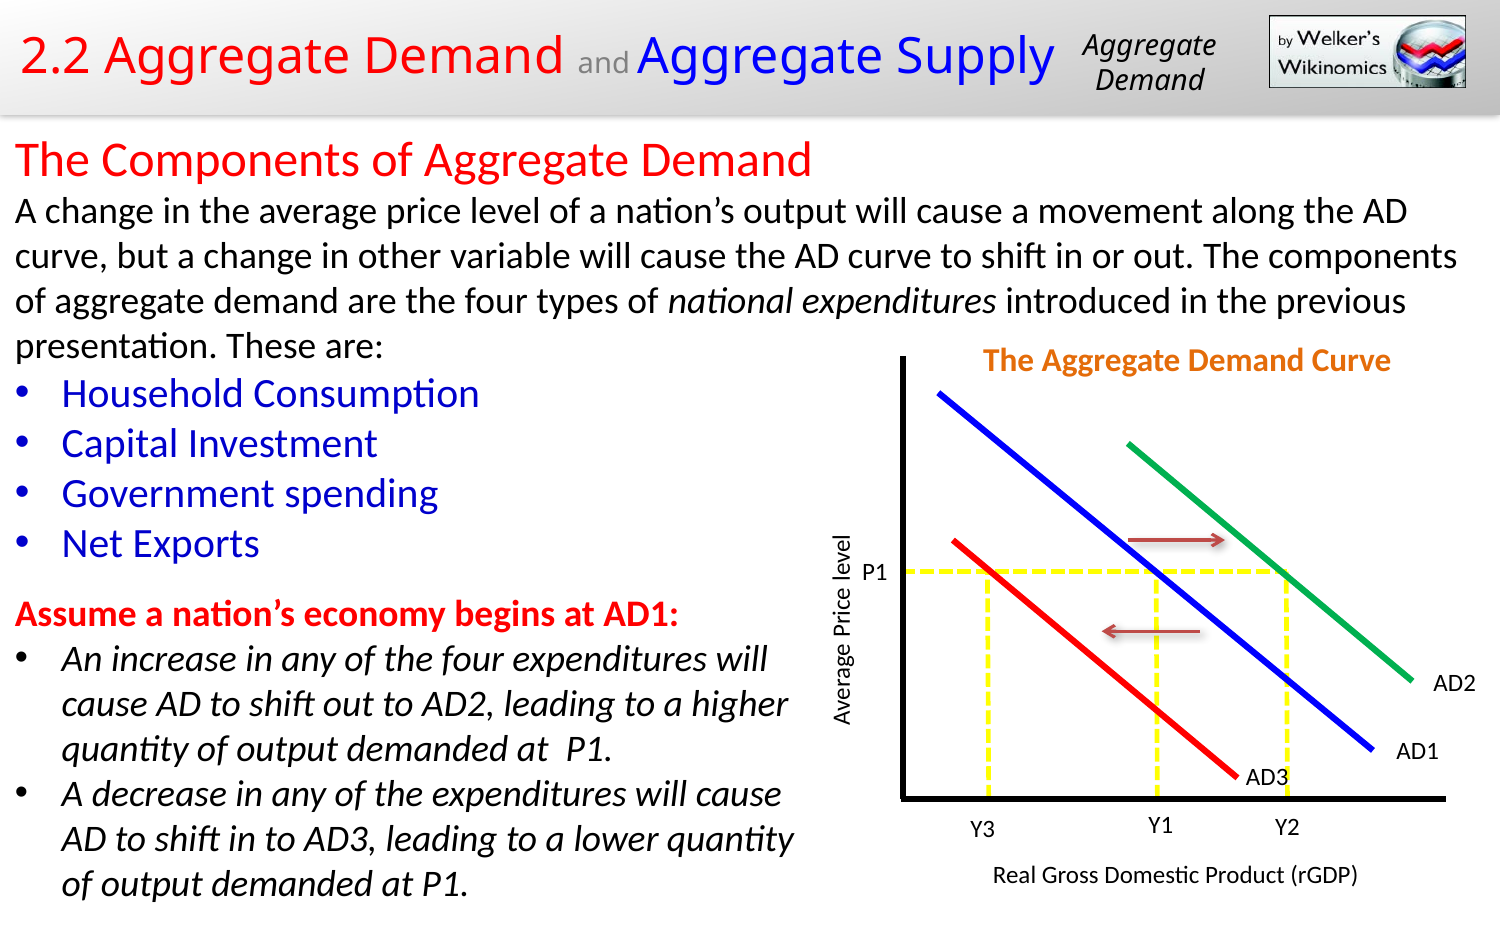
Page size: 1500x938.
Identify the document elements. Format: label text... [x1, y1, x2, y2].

text_box The Components of Aggregate Demand A change in the average price level of a nation’s output will cause a movement along the AD curve, but a change in other variable will cause the AD curve to shift in or out. The components of aggregate demand are the four types of national expenditures introduced in the previous presentation. These are: Household Consumption Capital Investment Government spending Net Exports [0, 123, 1500, 574]
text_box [817, 330, 1500, 897]
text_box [0, 0, 1500, 115]
text_box Assume a nation’s economy begins at AD1: An increase in any of the four expenditures will cause AD to shift out to AD2, leading to a higher quantity of output demanded at P1. A decrease in any of the expenditures will cause AD to shift in to AD3, leading to a lower quantity of output demanded at P1. [0, 581, 813, 911]
